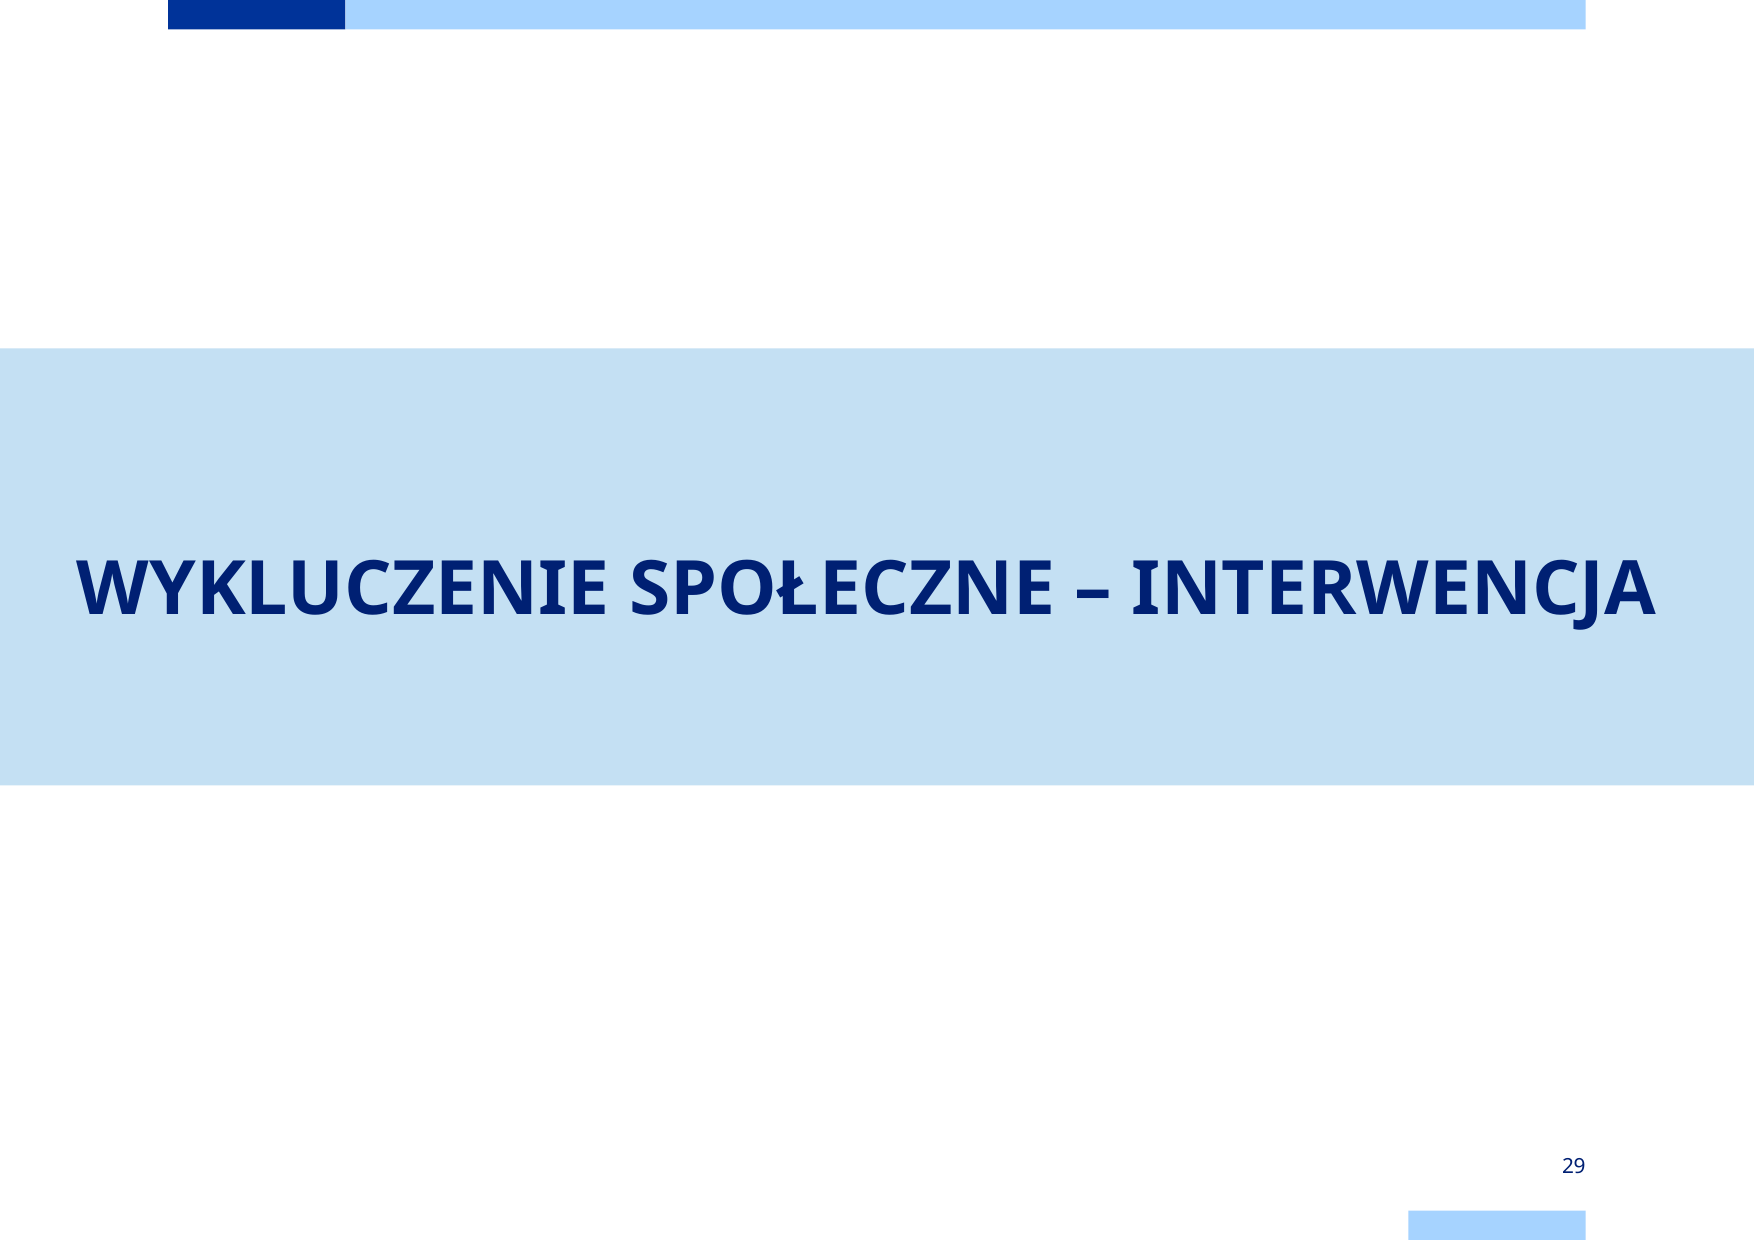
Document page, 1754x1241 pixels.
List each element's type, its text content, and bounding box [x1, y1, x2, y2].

list WYKLUCZENIE SPOŁECZNE – INTERWENCJA [0, 348, 1754, 786]
slide_number 29 [1408, 1151, 1586, 1182]
